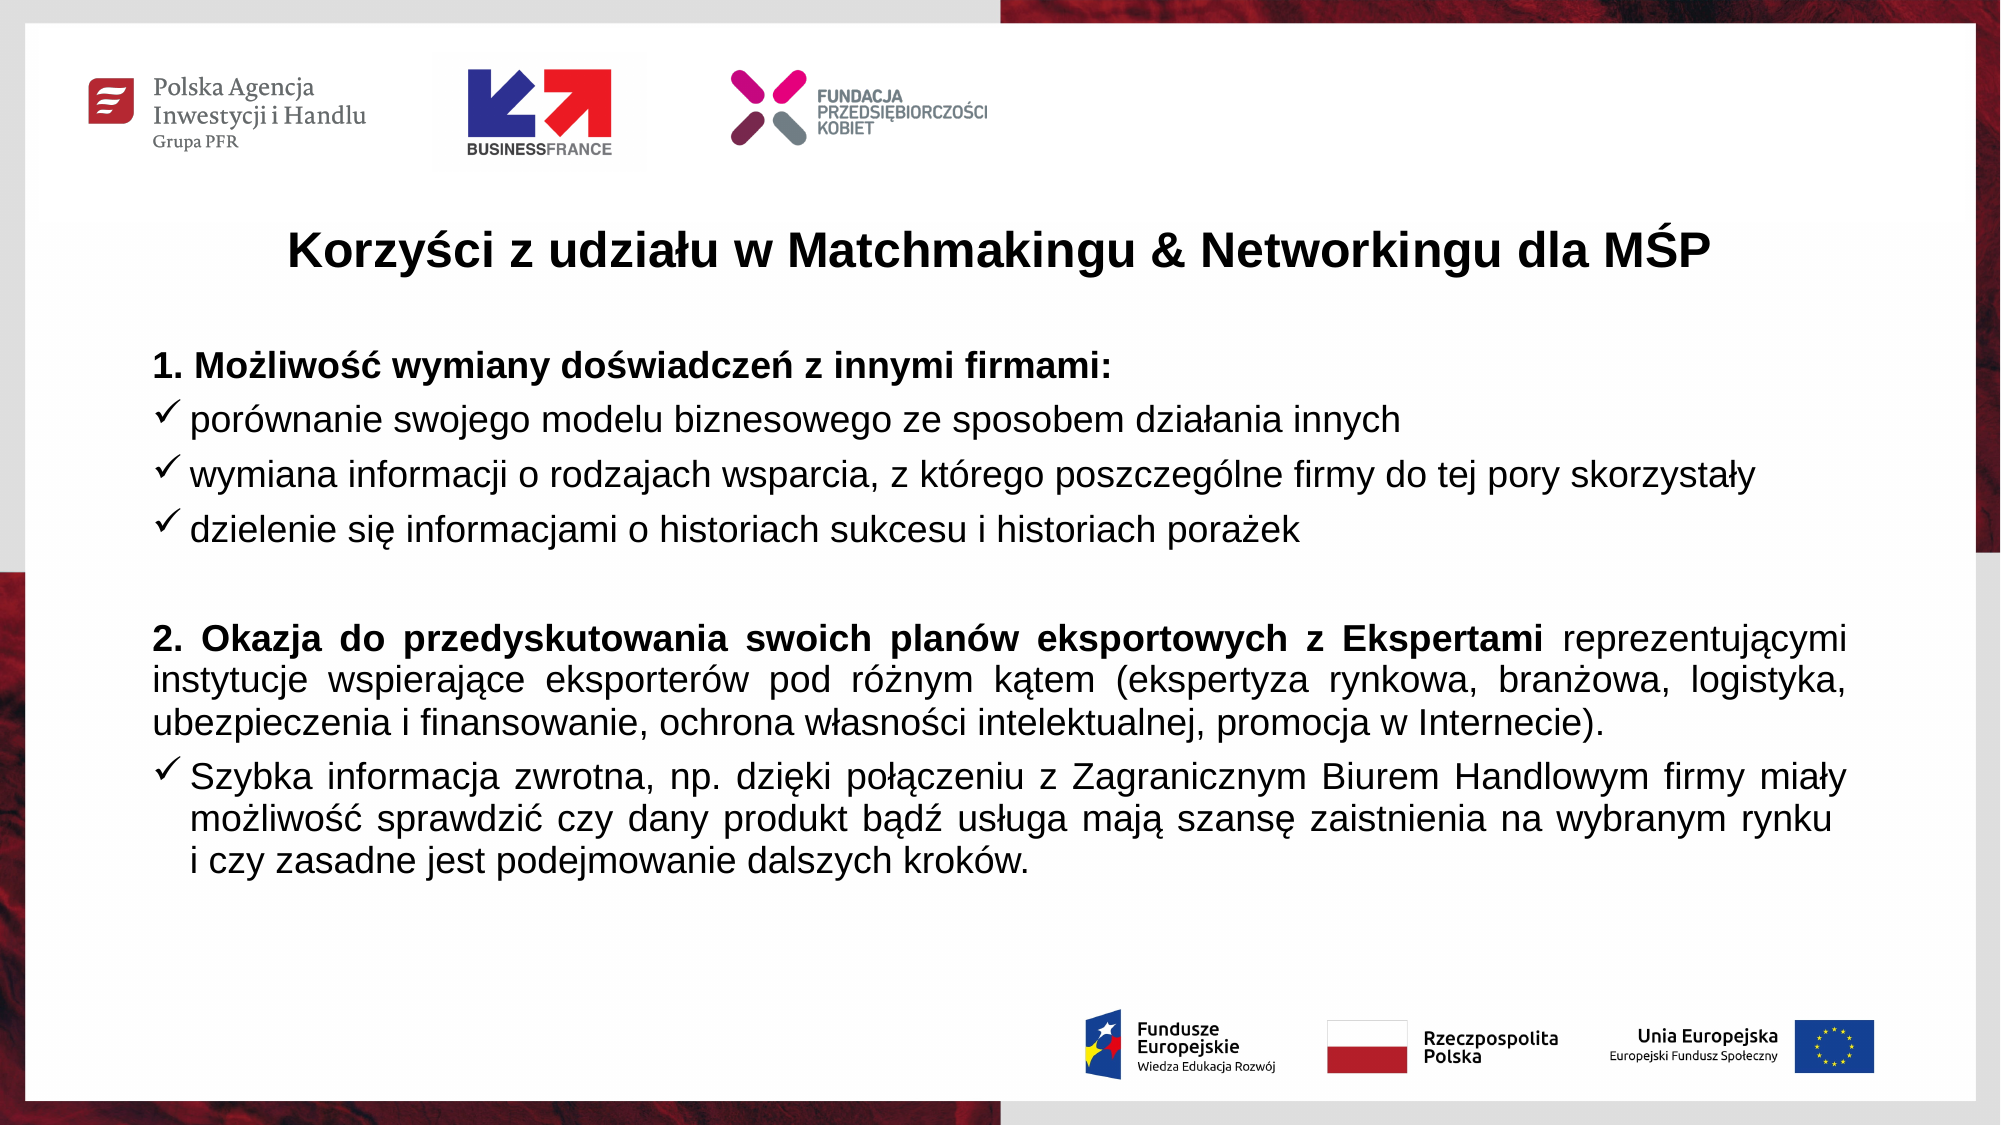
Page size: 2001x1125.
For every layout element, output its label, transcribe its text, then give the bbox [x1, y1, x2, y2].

title Korzyści z udziału w Matchmakingu & Networkingu dla MŚP [205, 178, 1795, 286]
picture [0, 0, 2001, 1125]
list 1. Możliwość wymiany doświadczeń z innymi firmami: porównanie swojego modelu biznesowego ze sposobem działania innych wymiana informacji o rodzajach wsparcia, z którego poszczególne firmy do tej pory skorzystały dzielenie się informacjami o historiach sukcesu i historiach porażek 2. Okazja do przedyskutowania swoich planów eksportowych z Ekspertami reprezentującymi instytucje wspierające eksporterów pod różnym kątem (ekspertyza rynkowa, branżowa, logistyka, ubezpieczenia i finansowanie, ochrona własności intelektualnej, promocja w Internecie). Szybka informacja zwrotna, np. dzięki połączeniu z Zagranicznym Biurem Handlowym firmy miały możliwość sprawdzić czy dany produkt bądź usługa mają szansę zaistnienia na wybranym rynku i czy zasadne jest podejmowanie dalszych kroków. [137, 336, 1863, 1051]
